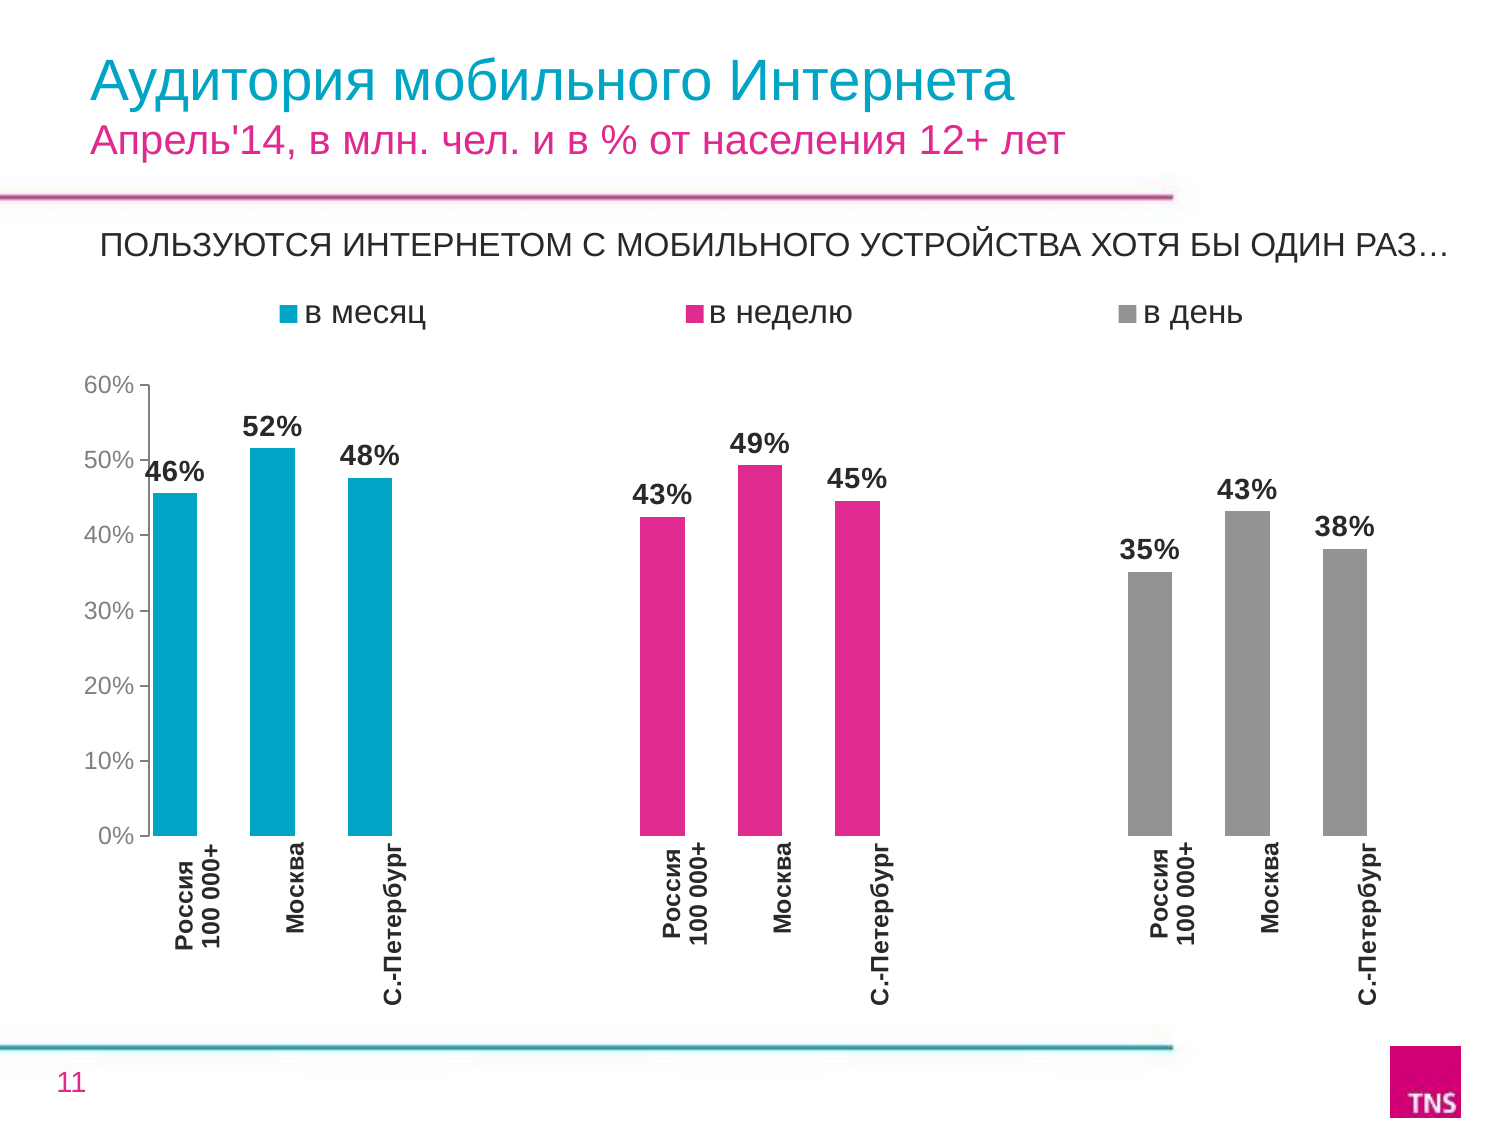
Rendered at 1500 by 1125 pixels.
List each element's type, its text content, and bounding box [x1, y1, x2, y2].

text_box [684, 303, 706, 317]
text_box [278, 303, 299, 317]
text_box в неделю [693, 282, 868, 317]
text_box [1117, 303, 1138, 317]
text_box в день [1128, 282, 1259, 317]
chart [54, 319, 1471, 1026]
title Аудитория мобильного Интернета Апрель'14, в млн. чел. и в % от населения 12+ лет [74, 18, 1460, 187]
text_box ПОЛЬЗУЮТСЯ ИНТЕРНЕТОМ С МОБИЛЬНОГО УСТРОЙСТВА ХОТЯ БЫ ОДИН РАЗ… [84, 215, 1466, 271]
slide_number 11 [40, 1055, 392, 1125]
text_box в месяц [289, 282, 442, 317]
picture [0, 0, 1500, 1125]
